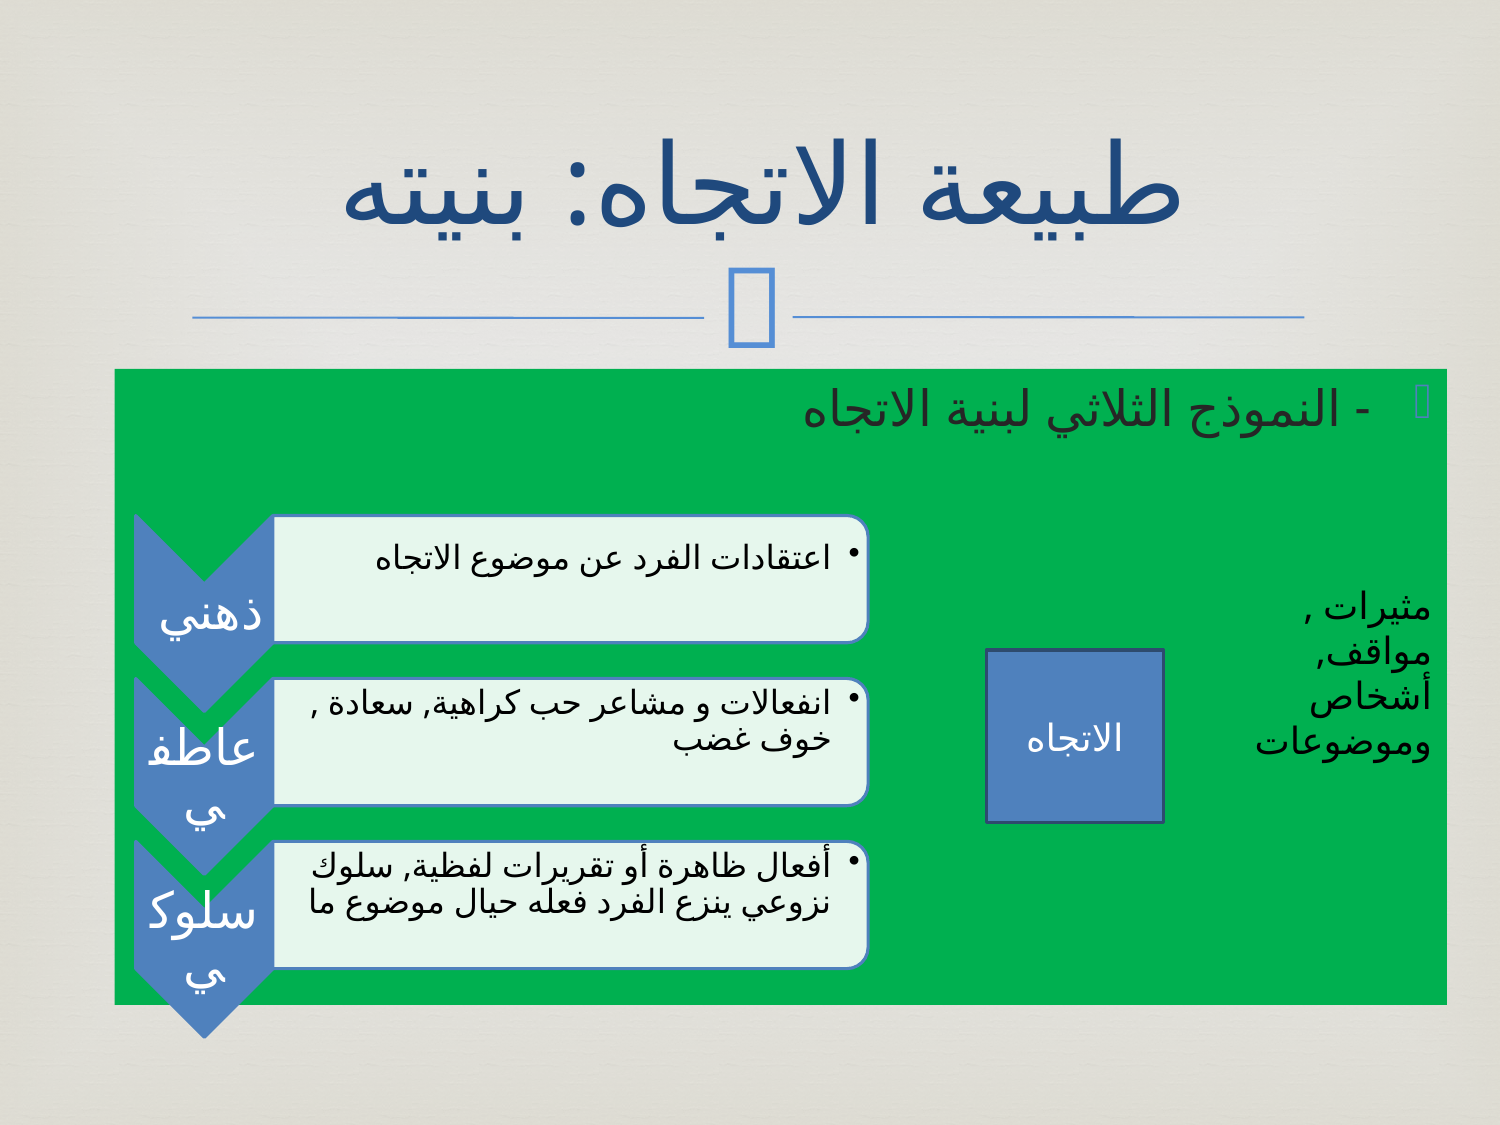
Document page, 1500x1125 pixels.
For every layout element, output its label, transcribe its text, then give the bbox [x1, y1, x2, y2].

text_box مثيرات , مواقف, أشخاص وموضوعات [1210, 574, 1447, 769]
title طبيعة الاتجاه: بنيته [112, 93, 1386, 267]
text_box الاتجاه [985, 648, 1165, 824]
list - النموذج الثلاثي لبنية الاتجاه [114, 368, 1447, 1005]
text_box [135, 514, 869, 1039]
